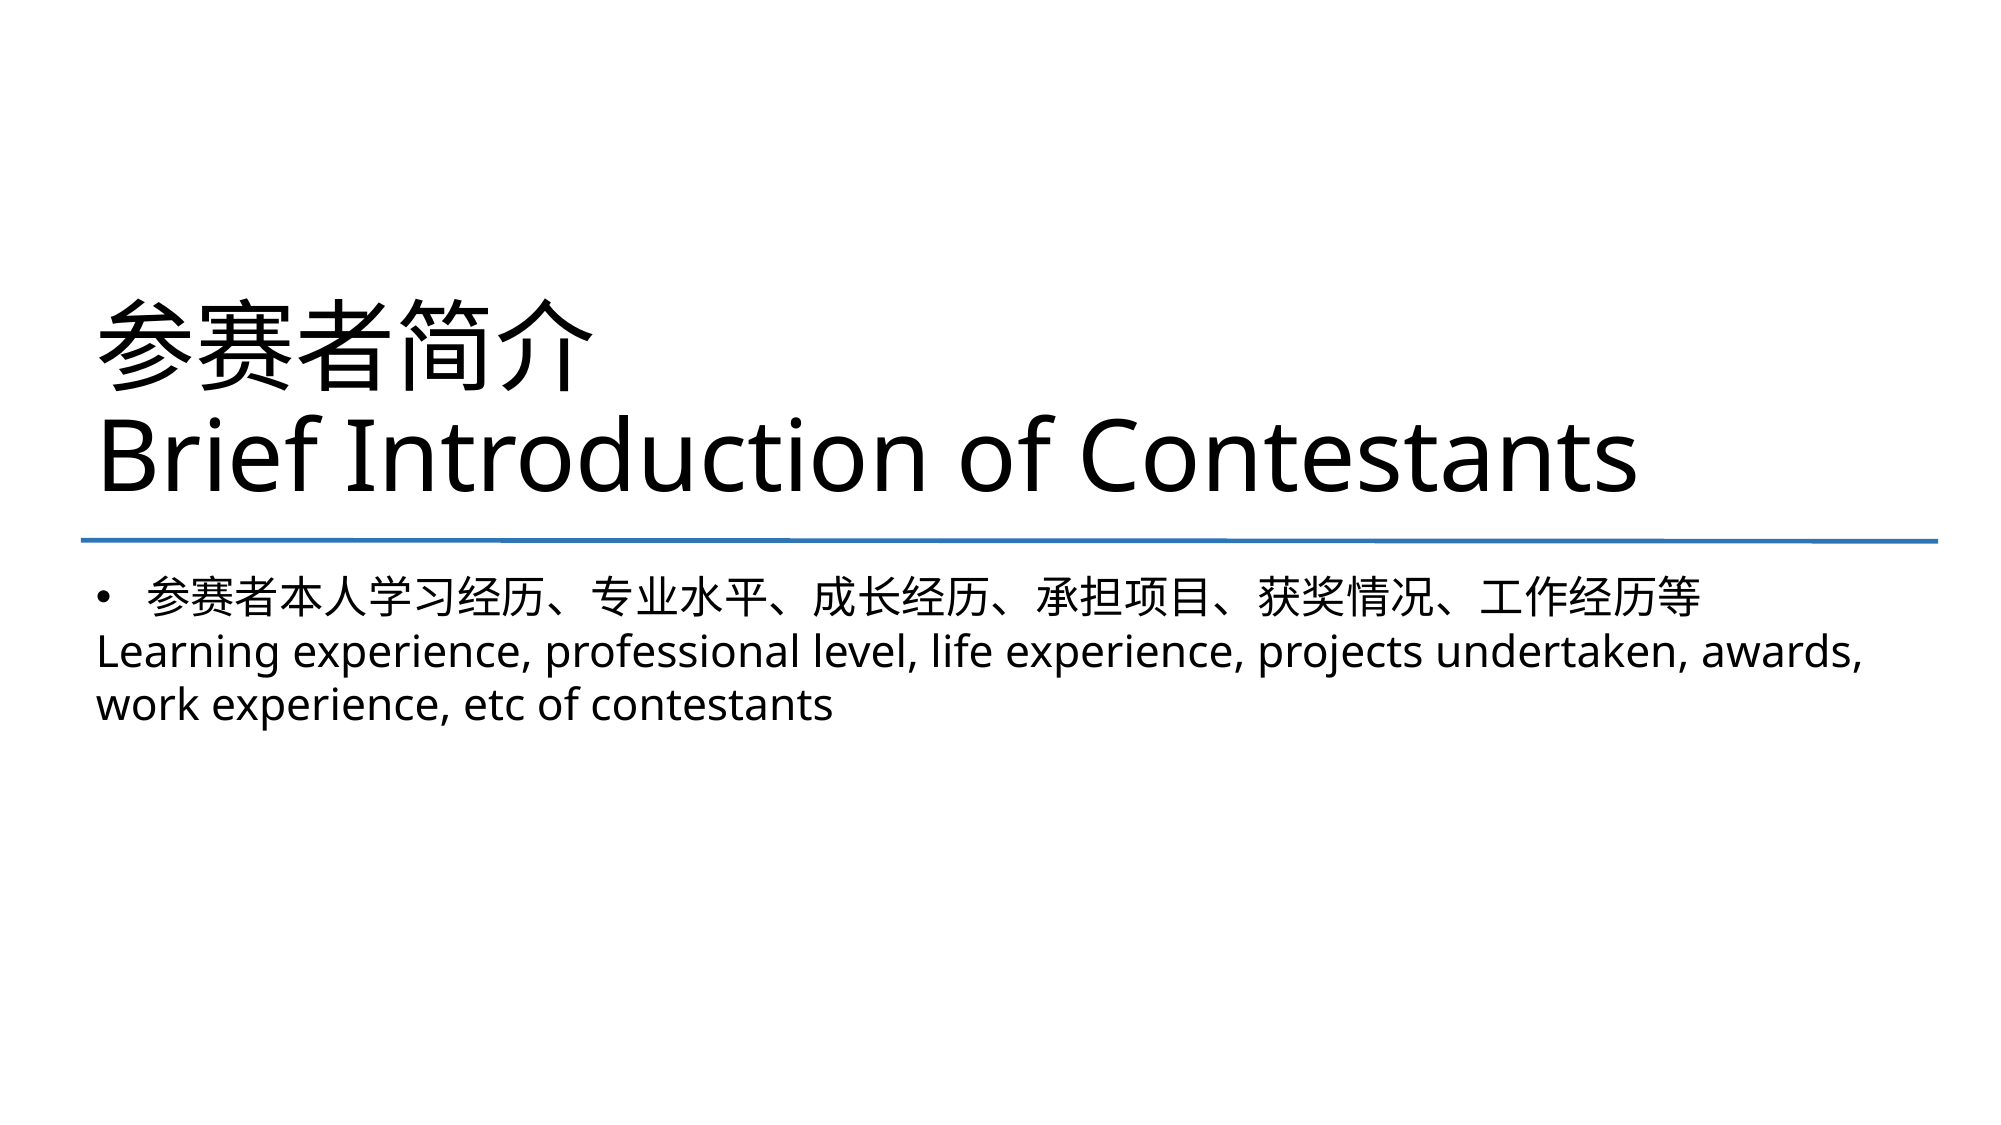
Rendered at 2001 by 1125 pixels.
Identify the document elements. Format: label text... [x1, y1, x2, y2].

text_box 参赛者本人学习经历、专业水平、成长经历、承担项目、获奖情况、工作经历等 Learning experience, professional level, life experience, projects undertaken, awards, work experience, etc of contestants [80, 561, 1939, 738]
text_box 参赛者简介 Brief Introduction of Contestants [80, 241, 1939, 521]
